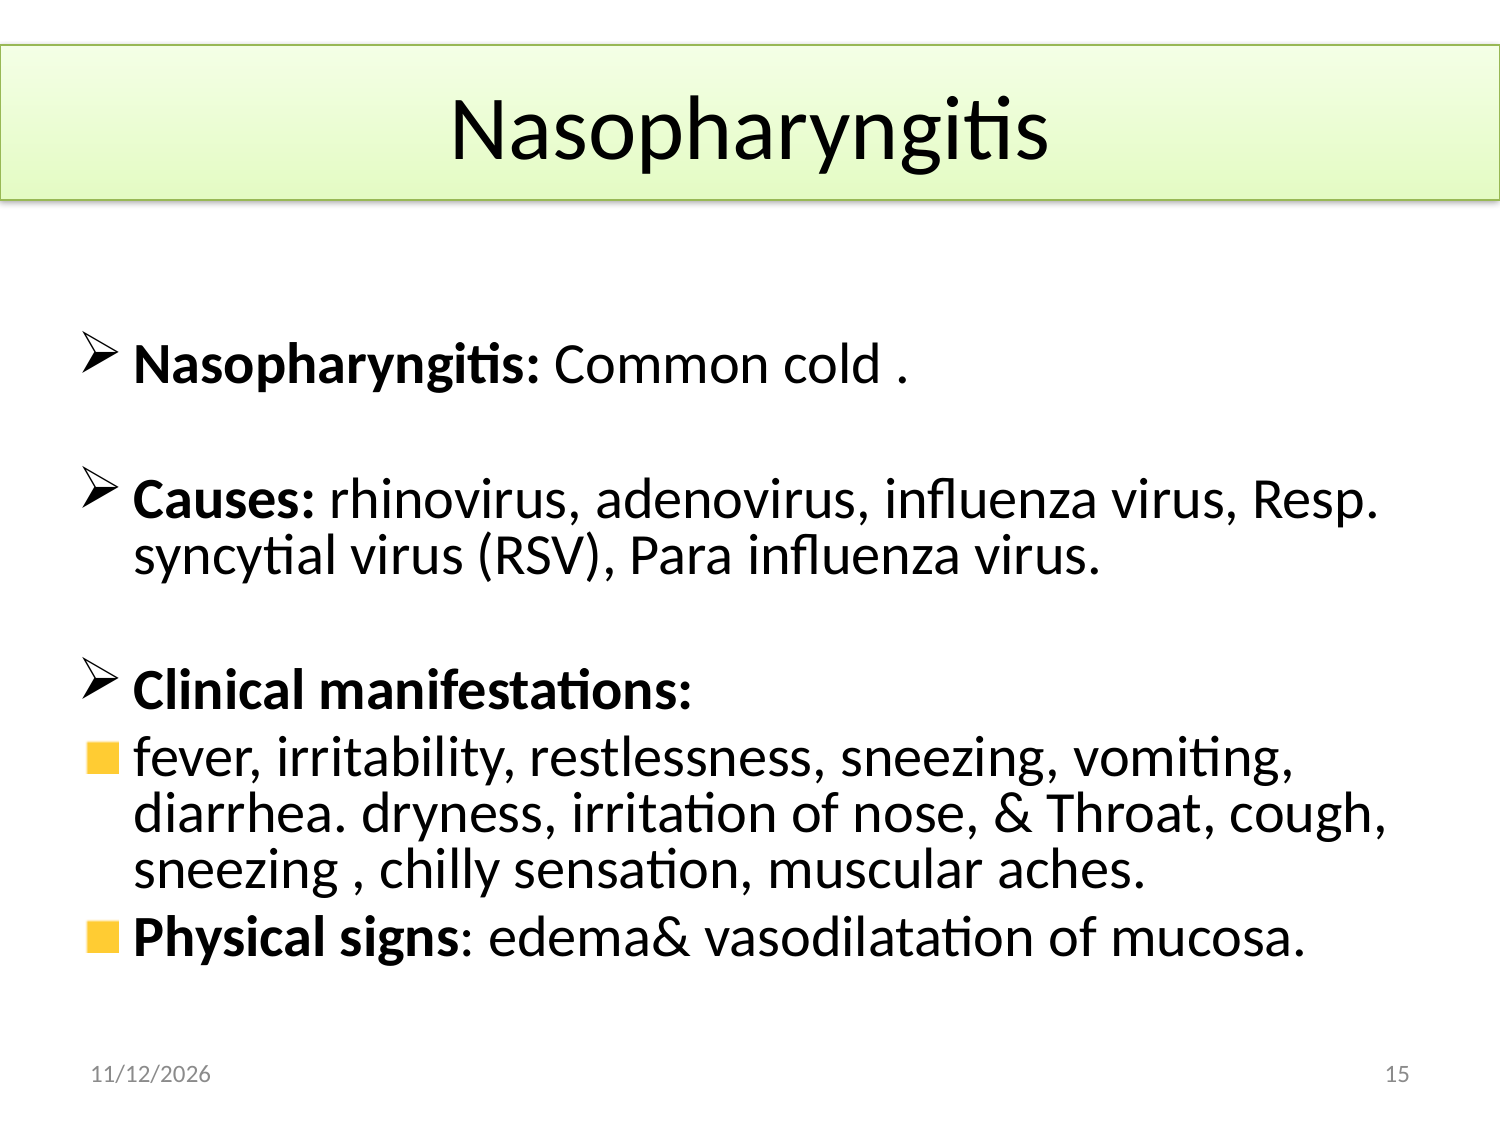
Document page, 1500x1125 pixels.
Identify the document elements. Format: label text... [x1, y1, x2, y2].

title Nasopharyngitis [0, 44, 1500, 201]
picture [77, 911, 119, 953]
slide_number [75, 1042, 425, 1103]
list Nasopharyngitis: Common cold . Causes: rhinovirus, adenovirus, influenza virus, Resp. syncytial virus (RSV), Para influenza virus. Clinical manifestations: fever, irritability, restlessness, sneezing, vomiting, diarrhea. dryness, irritation of nose, & Throat, cough, sneezing , chilly sensation, muscular aches. Physical signs: edema& vasodilatation of mucosa. [62, 331, 1500, 1006]
slide_number 15 [1074, 1042, 1425, 1103]
picture [77, 732, 119, 774]
